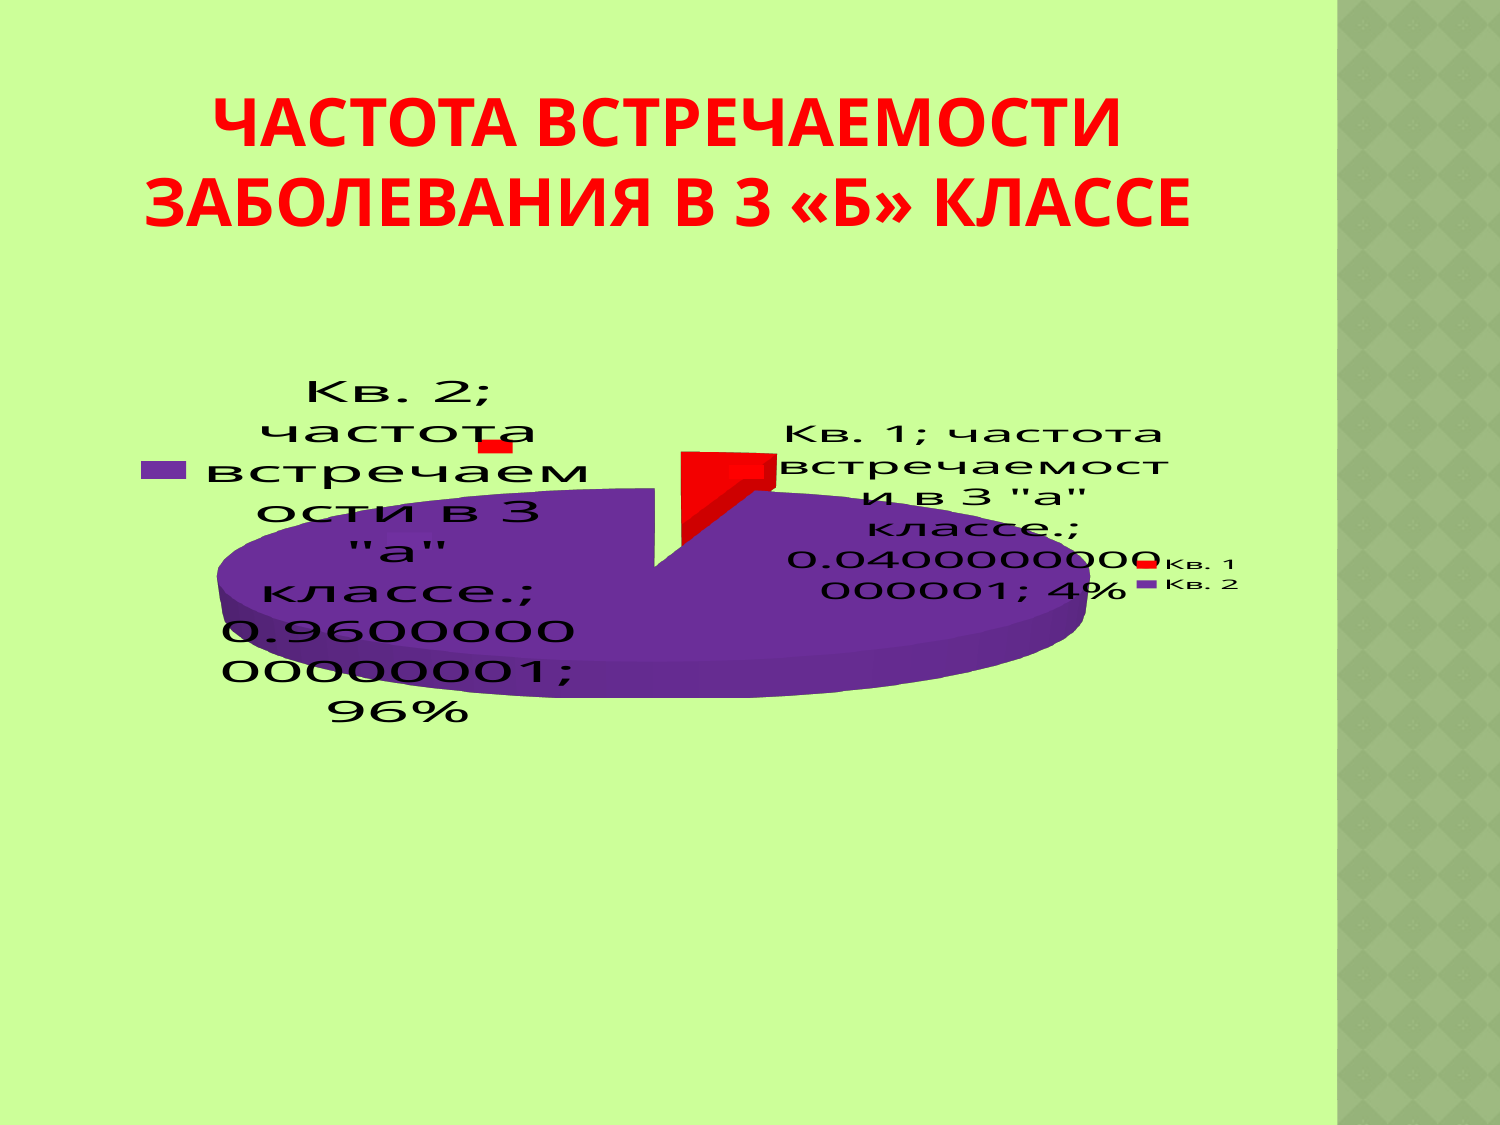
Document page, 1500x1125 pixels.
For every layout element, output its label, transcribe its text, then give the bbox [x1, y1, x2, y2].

title Частота встречаемости заболевания в 3 «б» классе [75, 52, 1263, 240]
chart [74, 263, 1263, 1060]
